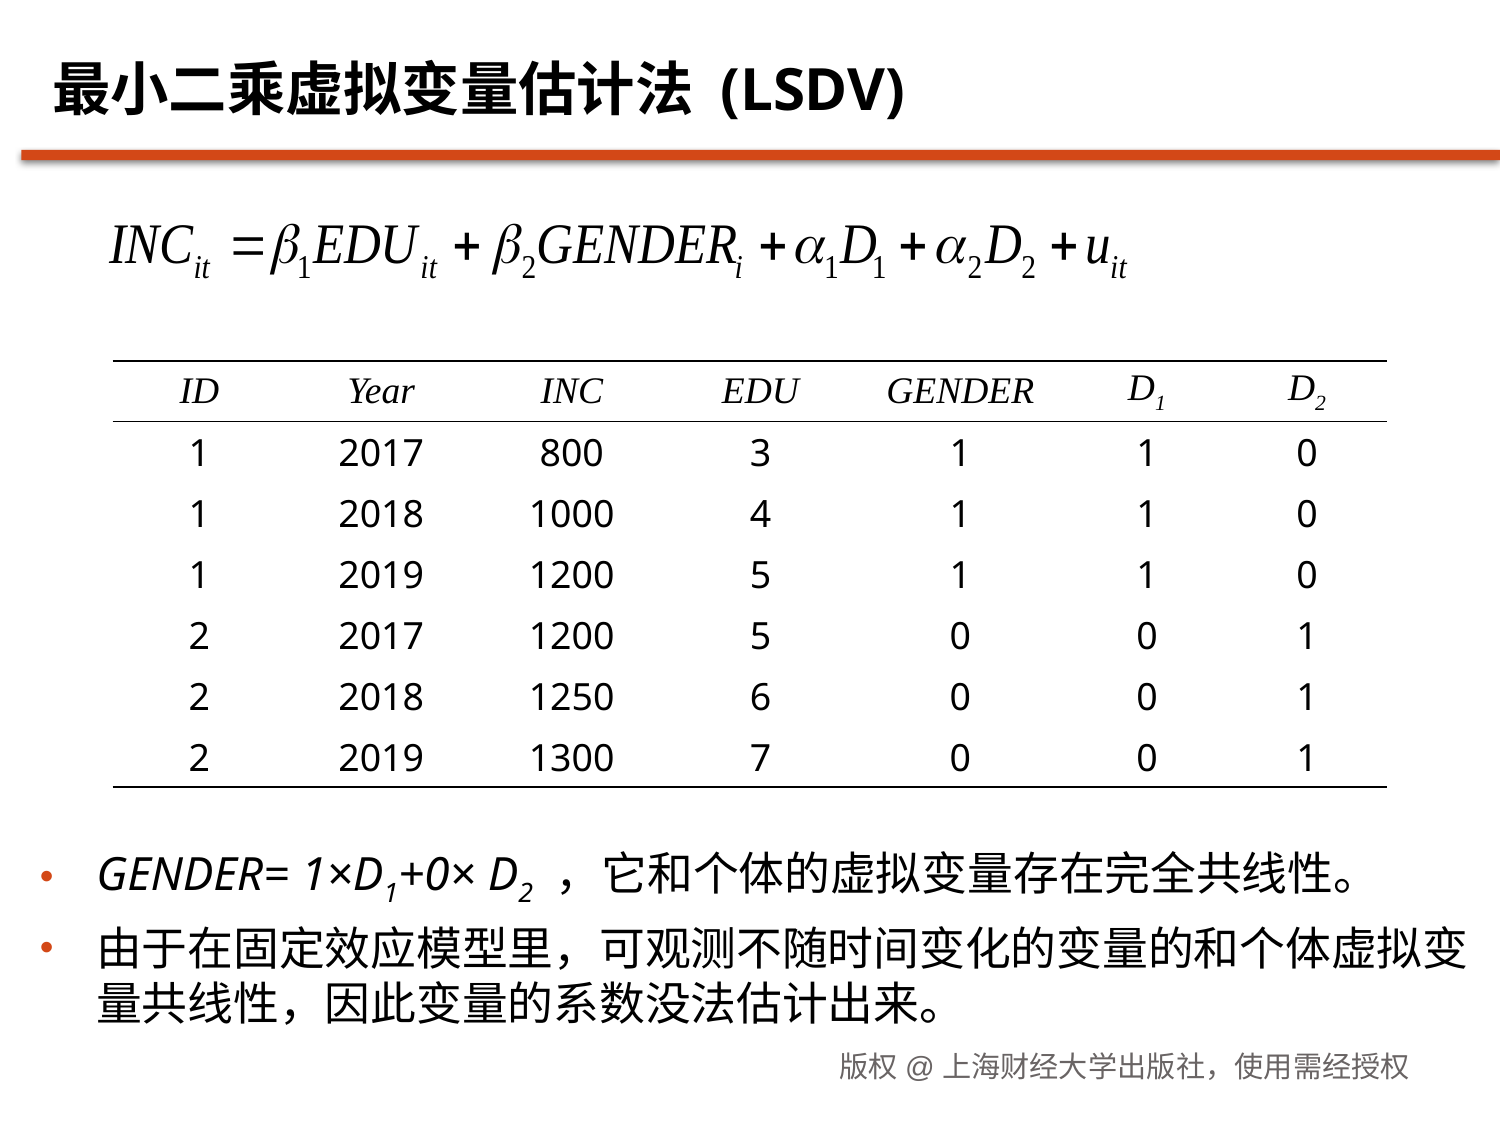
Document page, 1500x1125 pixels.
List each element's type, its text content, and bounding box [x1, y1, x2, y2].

table_cell 5 [667, 604, 854, 665]
table_cell 1 [1227, 604, 1387, 665]
table_cell 3 [667, 422, 854, 483]
table_cell 1200 [477, 604, 667, 665]
table_header GENDER [854, 362, 1067, 421]
table_cell 1 [113, 543, 286, 604]
table_cell 6 [667, 665, 854, 726]
table_cell 0 [1067, 604, 1227, 665]
table_cell 2018 [286, 665, 477, 726]
table_cell 1 [1227, 726, 1387, 786]
table_cell 1000 [477, 483, 667, 543]
table_cell 2017 [286, 422, 477, 483]
table_cell 1300 [477, 726, 667, 786]
table_cell 1200 [477, 543, 667, 604]
table_cell 0 [854, 665, 1067, 726]
table_header D1 [1067, 362, 1227, 421]
table_header D2 [1227, 362, 1387, 421]
table_cell 1 [854, 543, 1067, 604]
title 最小二乘虚拟变量估计法 (LSDV) [37, 50, 1425, 138]
table_cell 1 [1067, 543, 1227, 604]
table_cell 0 [1227, 422, 1387, 483]
table_cell 2 [113, 726, 286, 786]
table_cell 0 [854, 726, 1067, 786]
table_cell 4 [667, 483, 854, 543]
table_cell 2019 [286, 726, 477, 786]
table_cell 1 [1067, 483, 1227, 543]
table_header INC [477, 362, 667, 421]
table_cell 5 [667, 543, 854, 604]
table_cell 0 [1227, 483, 1387, 543]
table_cell 0 [1227, 543, 1387, 604]
table_cell 2 [113, 665, 286, 726]
table_cell 1 [113, 483, 286, 543]
table_cell 0 [854, 604, 1067, 665]
table_cell 1250 [477, 665, 667, 726]
footer 版权@上海财经大学出版社，使用需经授权 [825, 1028, 1475, 1104]
table_cell 0 [1067, 726, 1227, 786]
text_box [99, 205, 1138, 293]
table_cell 2019 [286, 543, 477, 604]
table_cell 1 [1067, 422, 1227, 483]
table_cell 1 [1227, 665, 1387, 726]
table_cell 2 [113, 604, 286, 665]
table_header ID [113, 362, 286, 421]
table_cell 1 [854, 483, 1067, 543]
table_cell 0 [1067, 665, 1227, 726]
table_cell 2017 [286, 604, 477, 665]
table_cell 1 [113, 422, 286, 483]
table_cell 7 [667, 726, 854, 786]
table_header Year [286, 362, 477, 421]
table_cell 800 [477, 422, 667, 483]
table_header EDU [667, 362, 854, 421]
table_cell 1 [854, 422, 1067, 483]
table_cell 2018 [286, 483, 477, 543]
